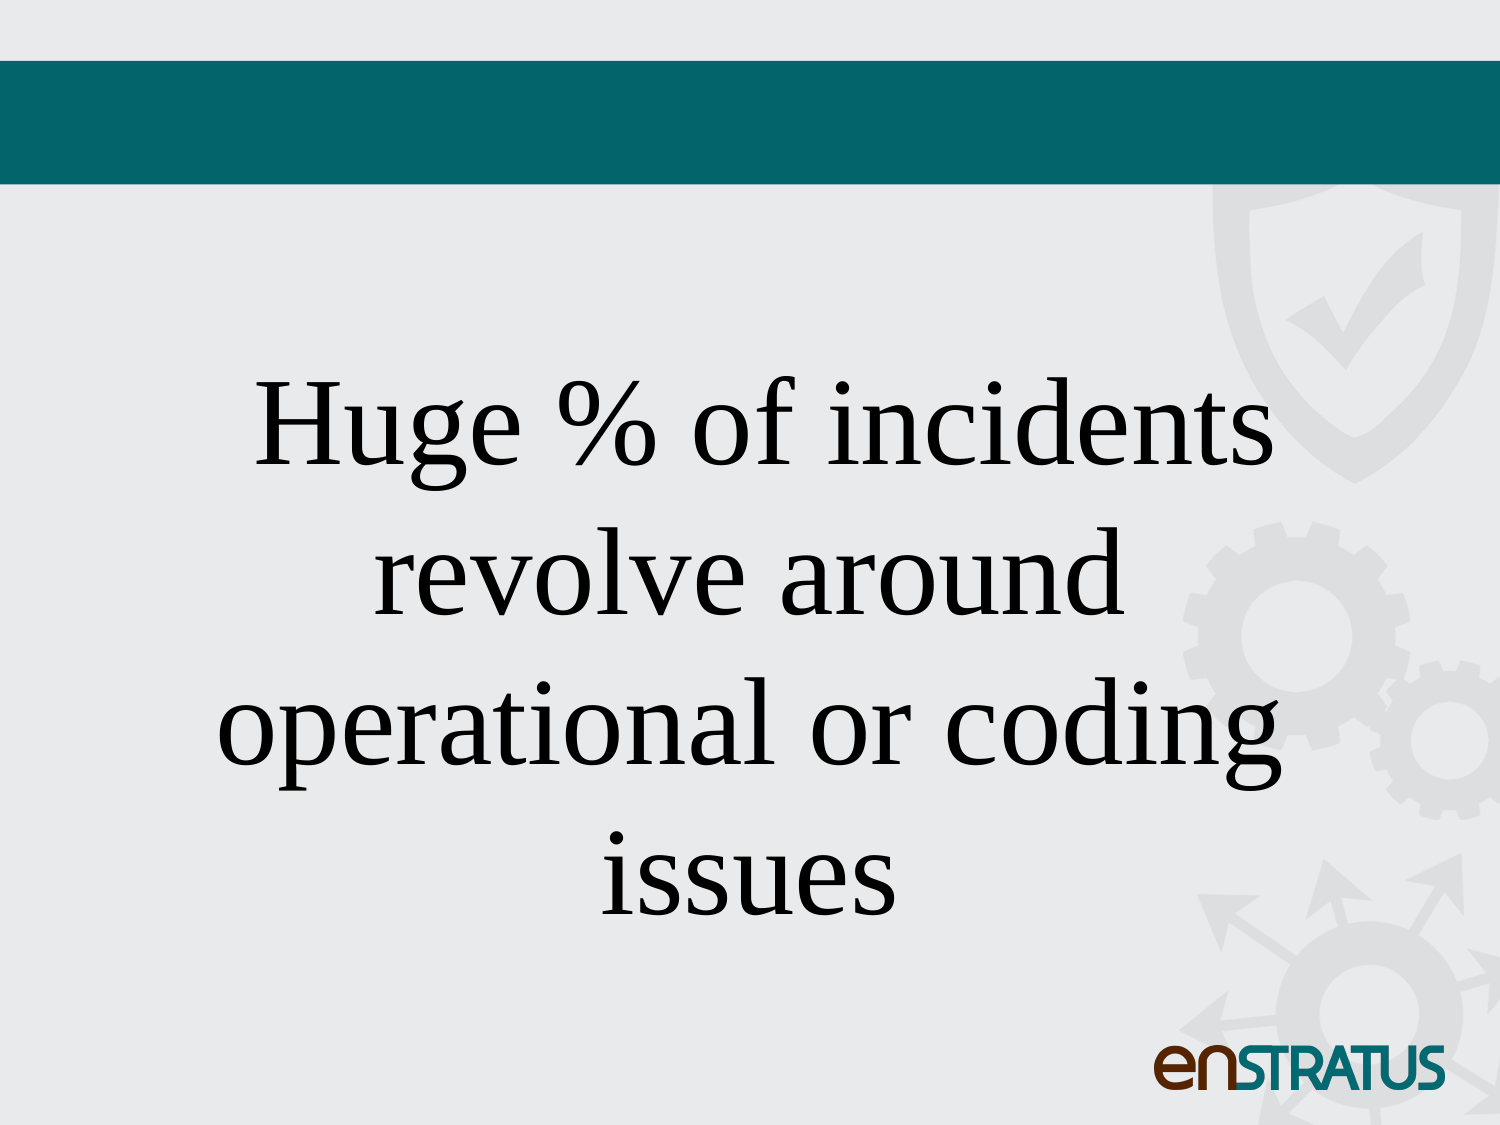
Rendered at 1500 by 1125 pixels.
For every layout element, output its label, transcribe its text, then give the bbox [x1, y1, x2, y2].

picture [0, 0, 1500, 60]
list Huge % of incidents revolve around operational or coding issues [65, 234, 1435, 1046]
picture [0, 185, 1500, 1125]
